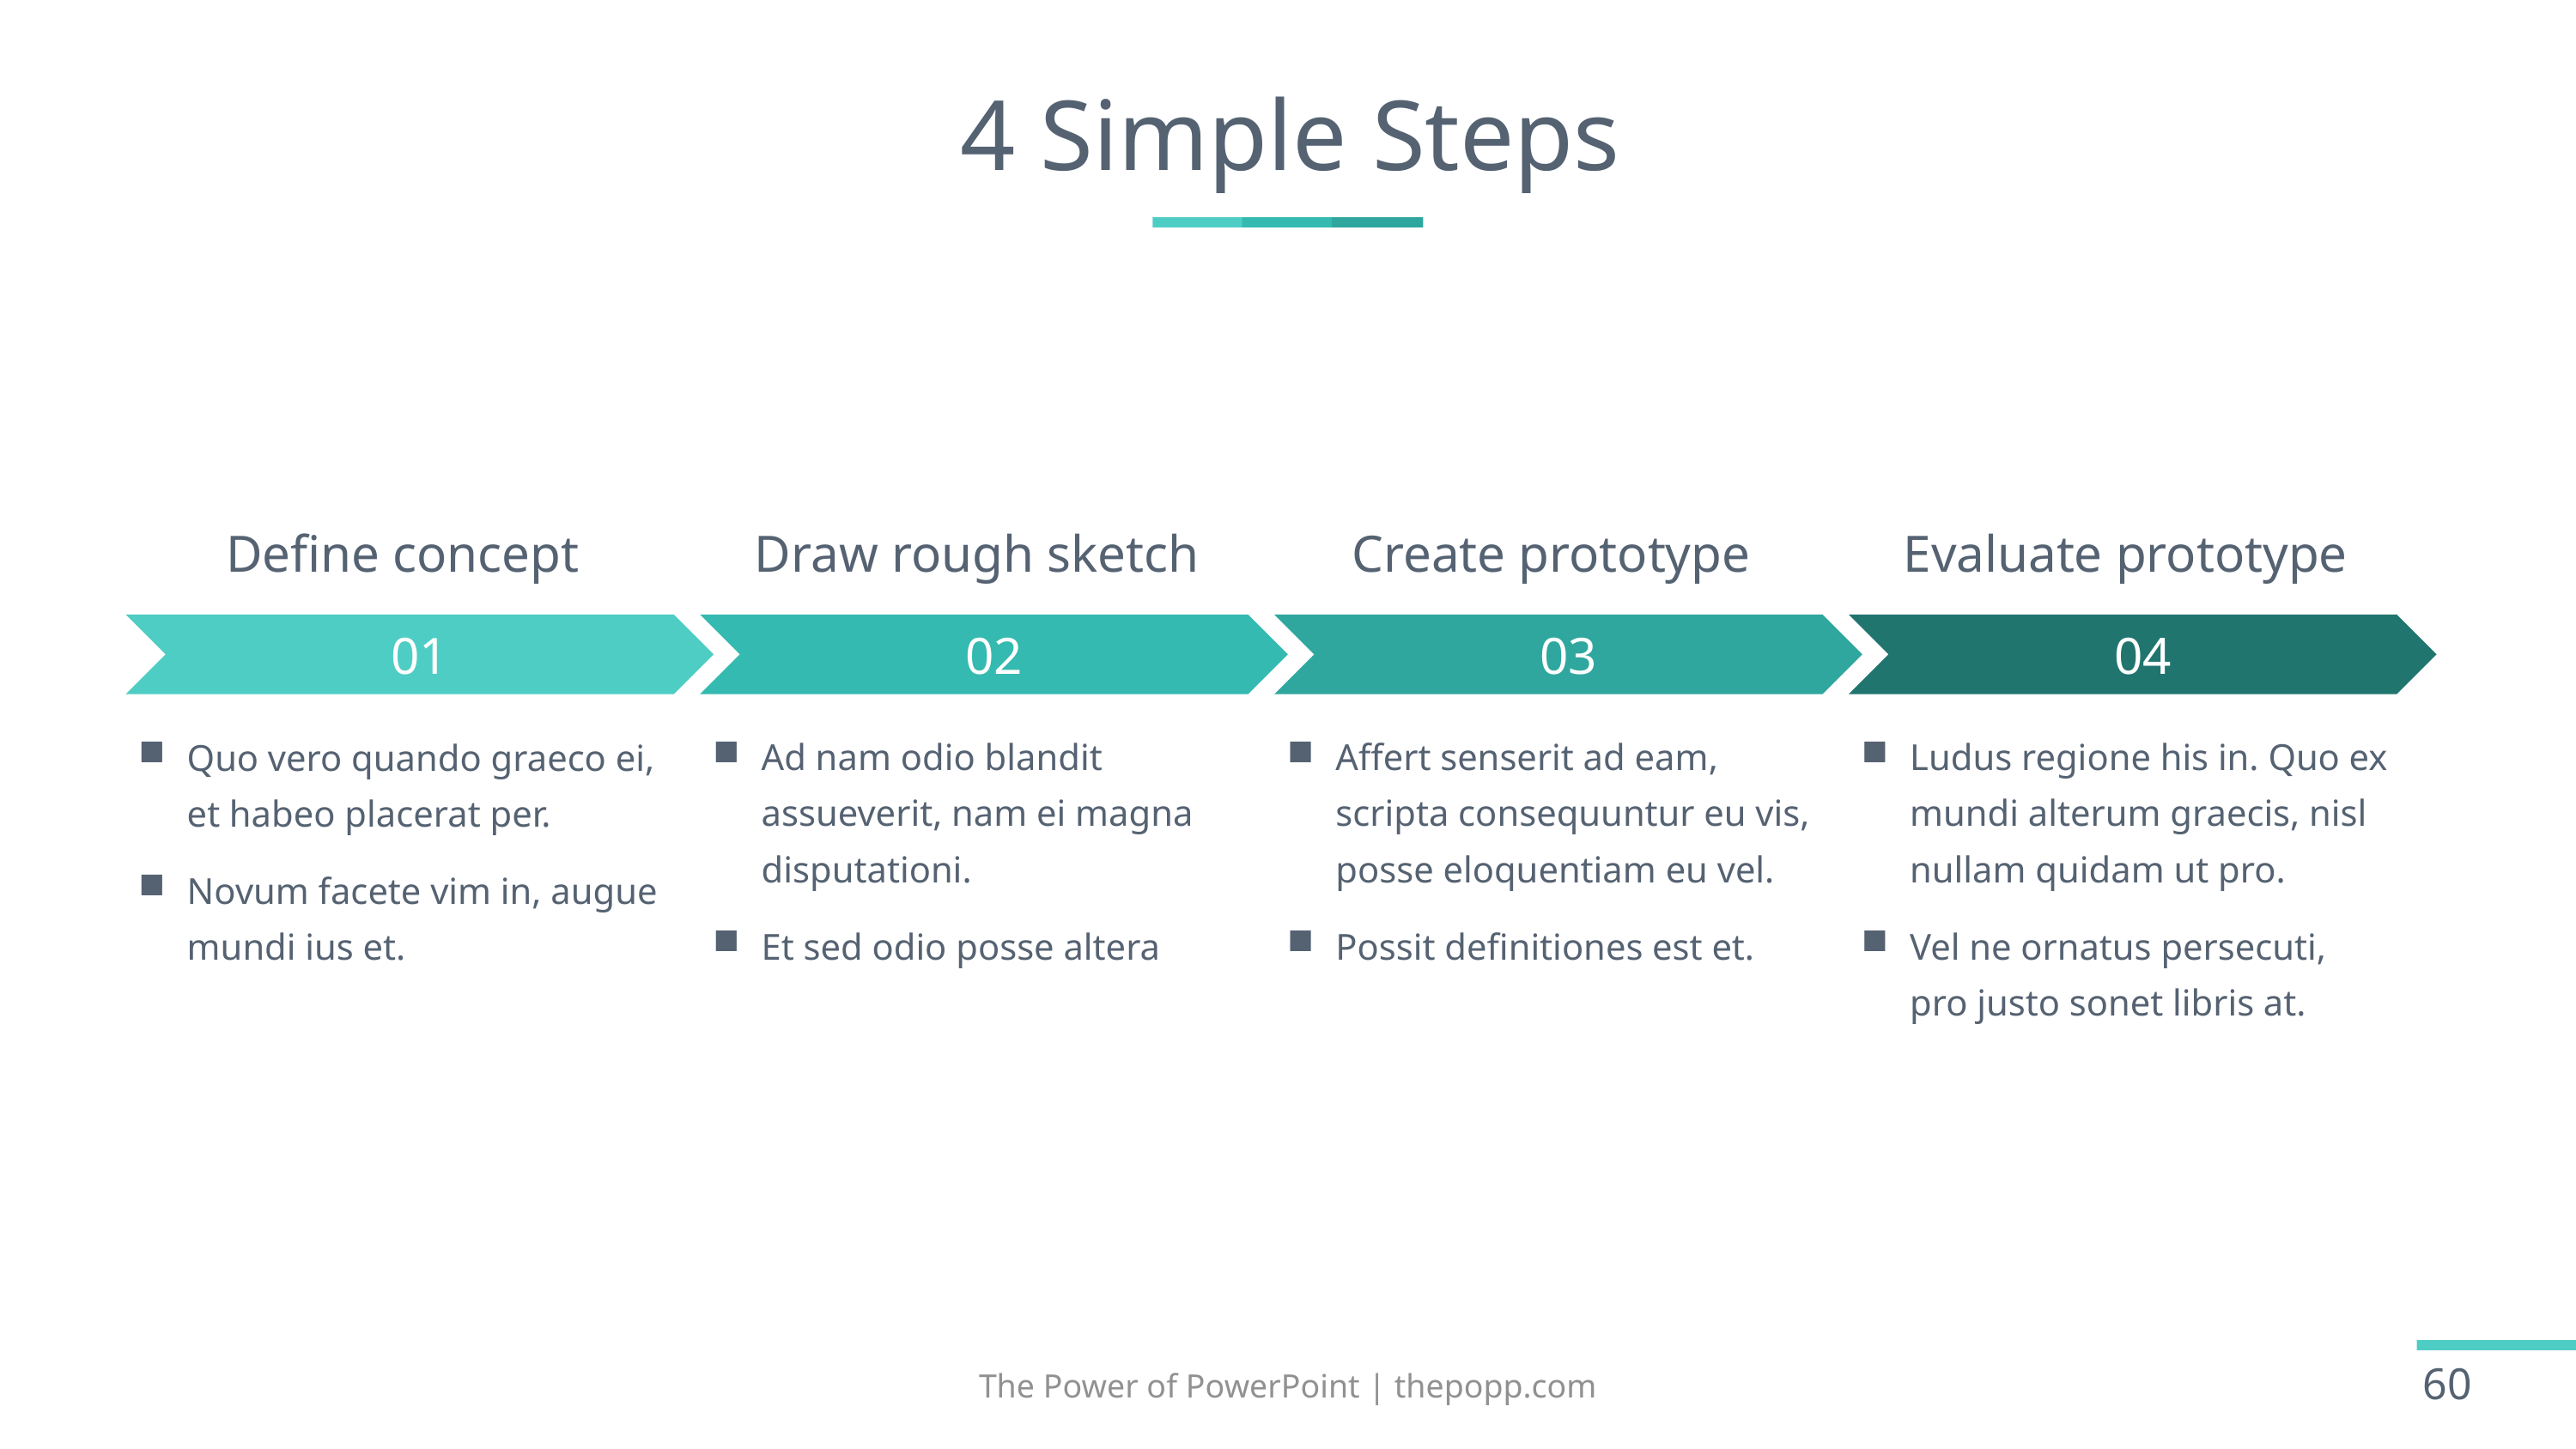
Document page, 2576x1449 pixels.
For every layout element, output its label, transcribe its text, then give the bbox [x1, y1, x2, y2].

list Quo vero quando graeco ei, et habeo placerat per. Novum facete vim in, augue mundi ius et. [125, 715, 679, 1160]
list Define concept [125, 382, 679, 589]
slide_number 60 [2409, 1351, 2576, 1421]
list Draw rough sketch [700, 382, 1254, 589]
list Evaluate prototype [1848, 382, 2403, 589]
list Ad nam odio blandit assueverit, nam ei magna disputationi. Et sed odio posse altera [700, 715, 1254, 1160]
footer The Power of PowerPoint | thepopp.com [853, 1349, 1723, 1427]
list Ludus regione his in. Quo ex mundi alterum graecis, nisl nullam quidam ut pro. Vel ne ornatus persecuti, pro justo sonet libris at. [1848, 715, 2403, 1160]
title 4 Simple Steps [69, 49, 2512, 230]
list Create prototype [1274, 382, 1828, 589]
list Affert senserit ad eam, scripta consequuntur eu vis, posse eloquentiam eu vel. Possit definitiones est et. [1274, 715, 1828, 1160]
